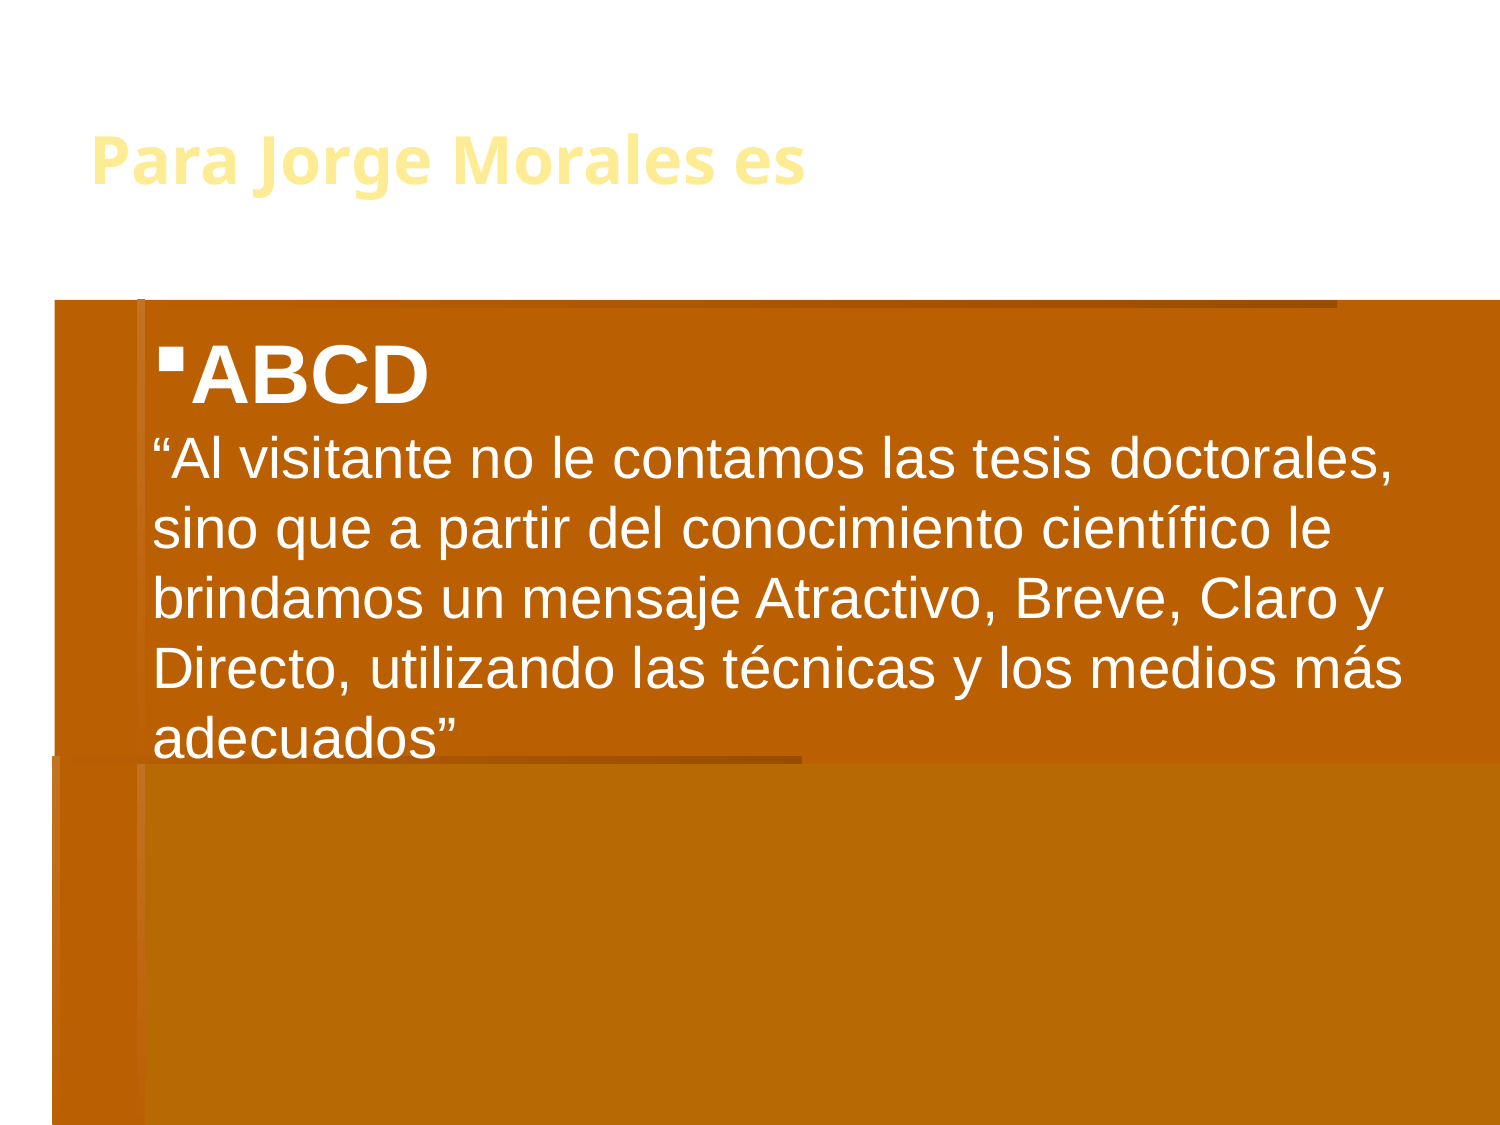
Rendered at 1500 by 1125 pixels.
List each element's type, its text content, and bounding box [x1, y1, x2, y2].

text_box Para Jorge Morales es [75, 40, 1451, 275]
text_box ABCD “Al visitante no le contamos las tesis doctorales, sino que a partir del conocimiento científico le brindamos un mensaje Atractivo, Breve, Claro y Directo, utilizando las técnicas y los medios más adecuados” [137, 312, 1451, 1000]
